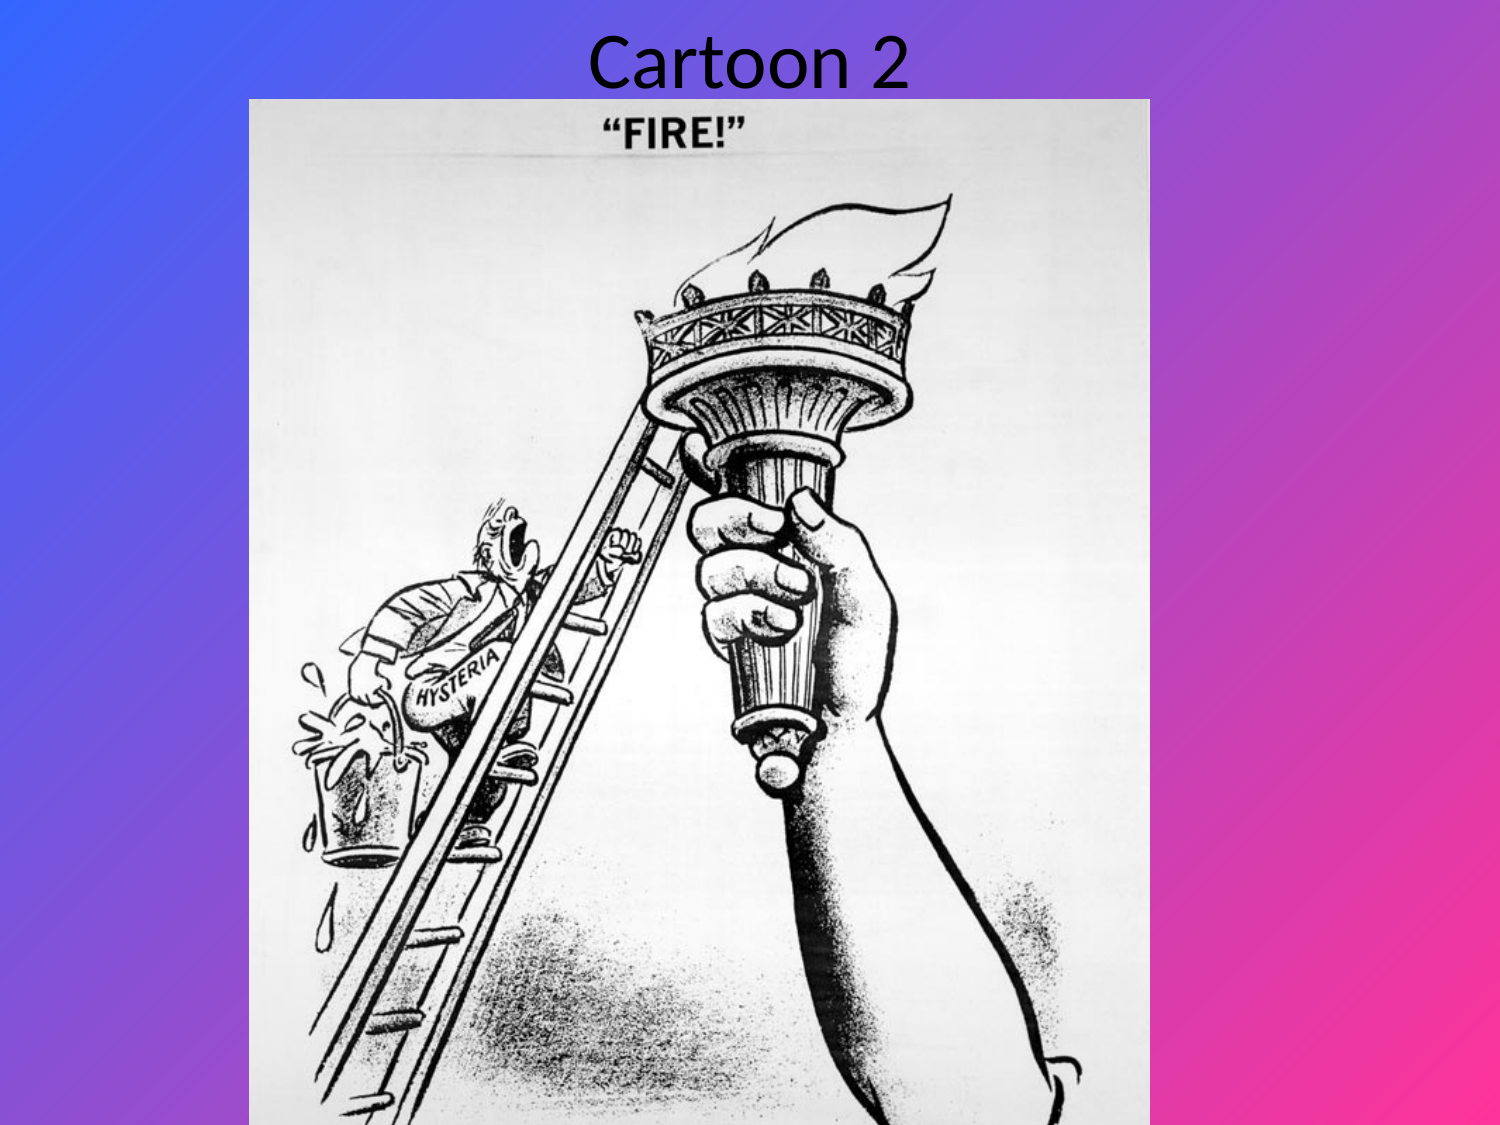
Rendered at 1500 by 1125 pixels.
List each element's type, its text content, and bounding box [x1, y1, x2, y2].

picture [249, 99, 1151, 1125]
title Cartoon 2 [75, 0, 1425, 113]
